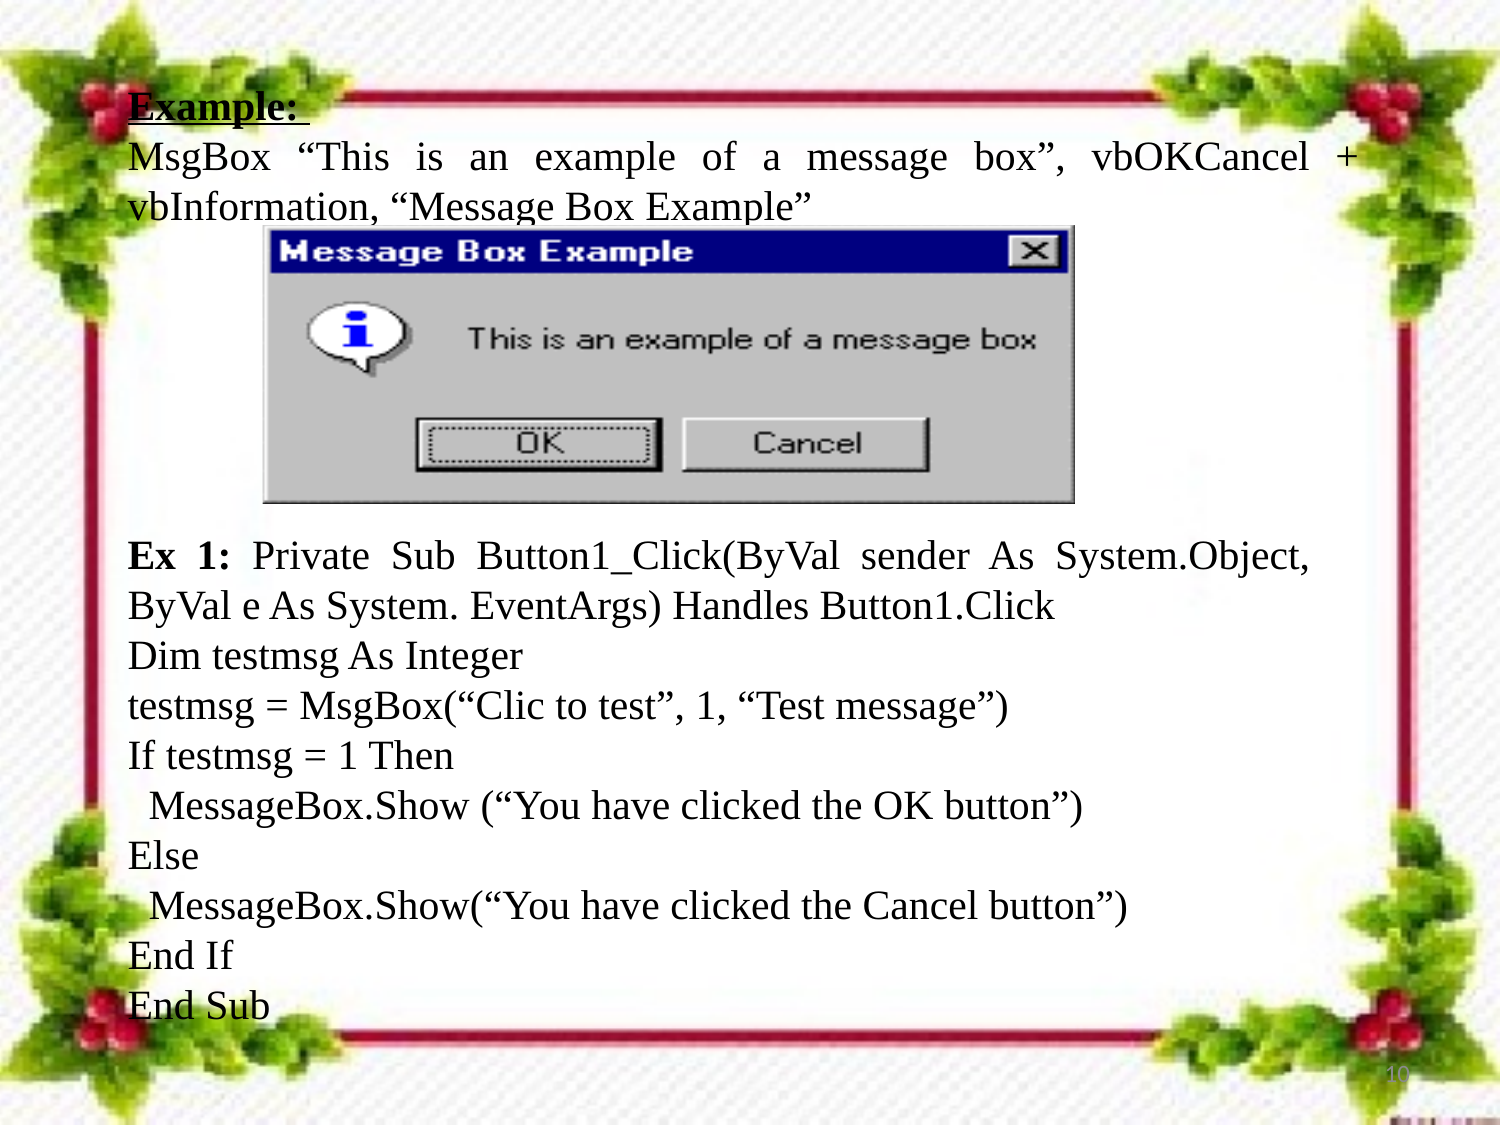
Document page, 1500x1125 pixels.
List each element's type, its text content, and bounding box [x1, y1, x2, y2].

text_box Example: MsgBox “This is an example of a message box”, vbOKCancel + vbInformation, “Message Box Example” [112, 71, 1375, 287]
picture [0, 0, 1500, 1125]
slide_number 10 [1074, 1042, 1425, 1103]
text_box Ex 1: Private Sub Button1_Click(ByVal sender As System.Object, ByVal e As System. EventArgs) Handles Button1.Click Dim testmsg As Integer testmsg = MsgBox(“Clic to test”, 1, “Test message”) If testmsg = 1 Then MessageBox.Show (“You have clicked the OK button”) Else MessageBox.Show(“You have clicked the Cancel button”) End If End Sub [112, 519, 1388, 1036]
